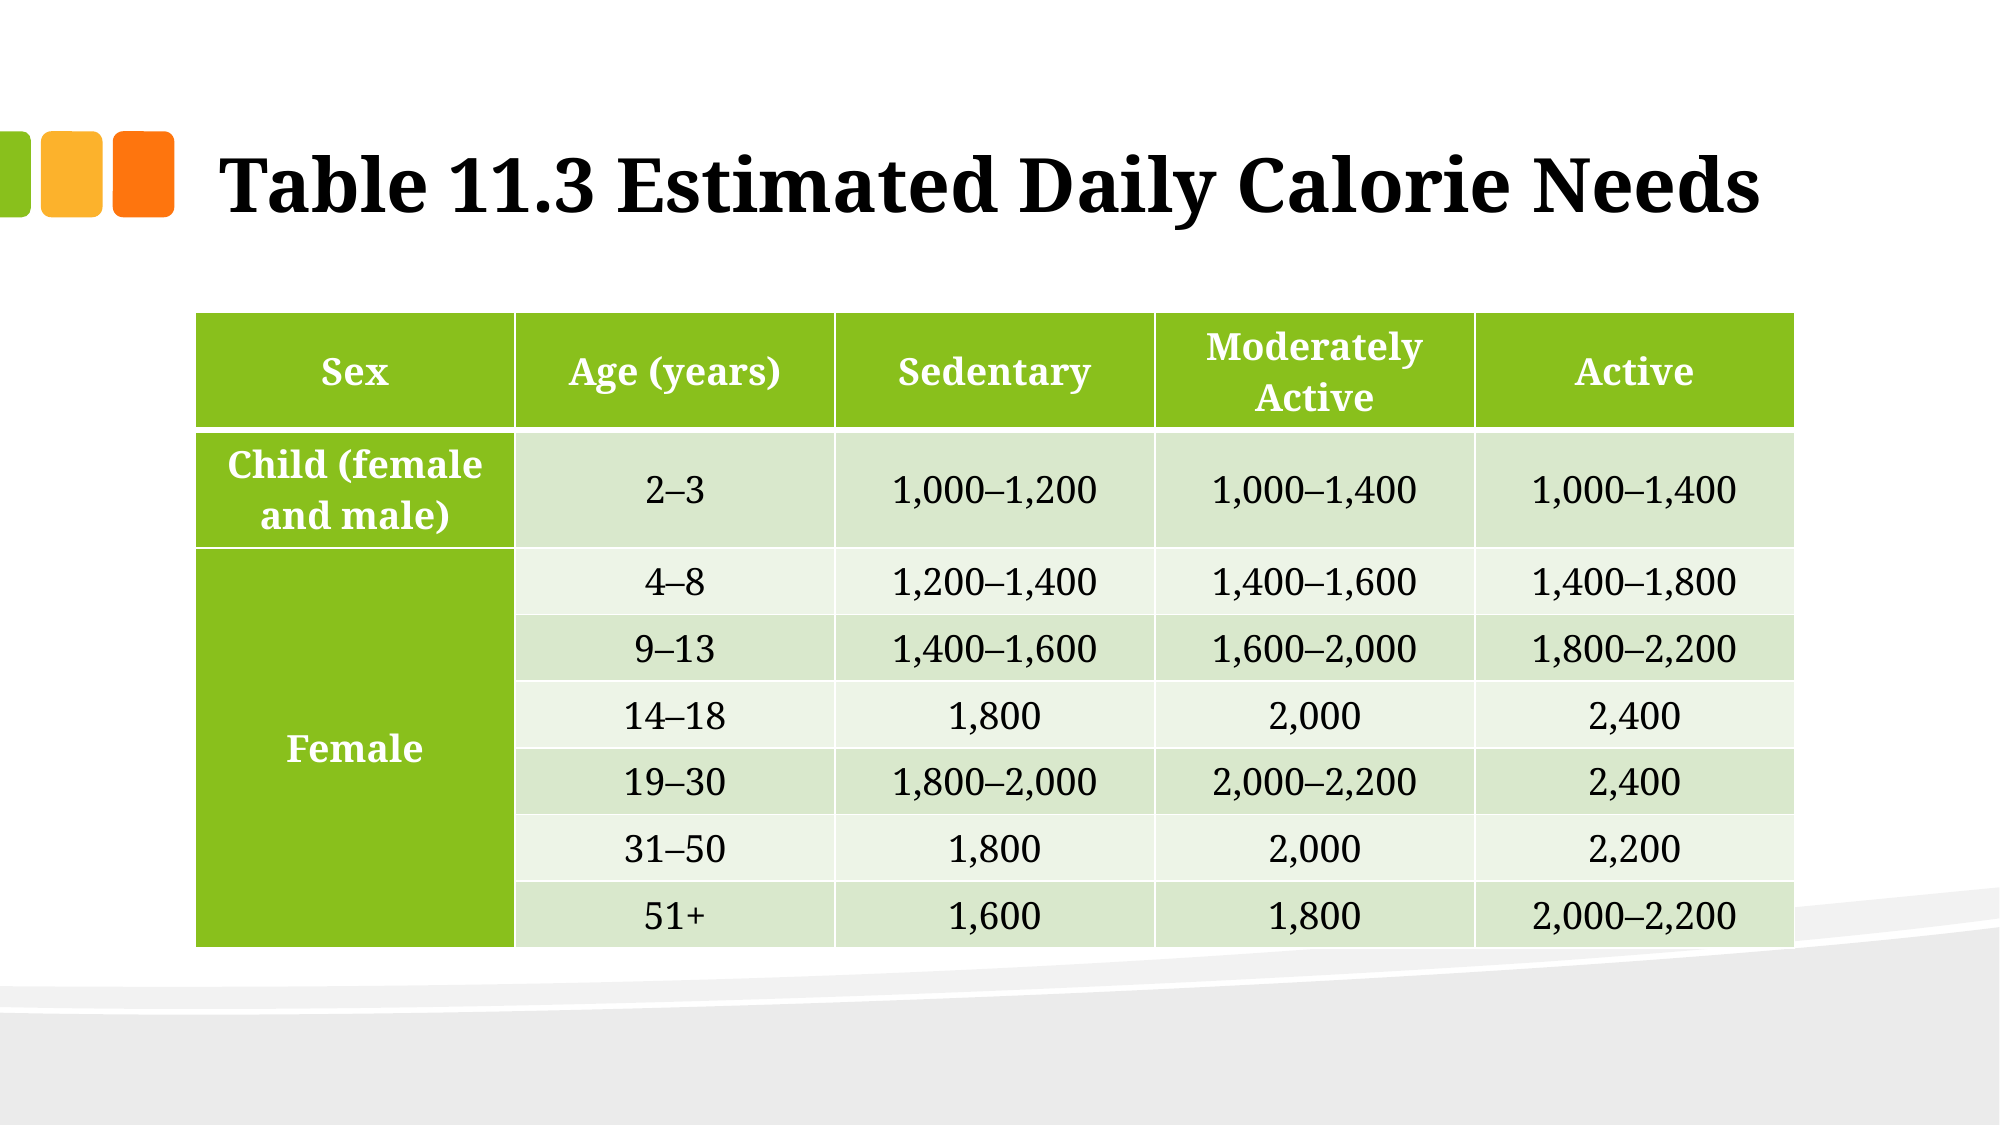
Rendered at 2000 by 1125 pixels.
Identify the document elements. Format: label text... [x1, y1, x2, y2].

table_cell 1,000–1,400 [1156, 433, 1474, 547]
table_cell Female [196, 549, 514, 947]
table_cell 1,200–1,400 [836, 549, 1154, 614]
table_cell 2–3 [516, 433, 834, 547]
table_cell 1,400–1,800 [1476, 549, 1794, 614]
table_cell 2,000–2,200 [1156, 749, 1474, 814]
table_header Age (years) [516, 313, 834, 427]
table_cell 1,800 [1156, 882, 1474, 947]
table_cell 1,400–1,600 [836, 615, 1154, 680]
title Table 11.3 Estimated Daily Calorie Needs [199, 24, 1800, 238]
table_header Sex [196, 313, 514, 427]
table_cell 1,000–1,200 [836, 433, 1154, 547]
table_cell Child (female and male) [196, 433, 514, 547]
table_header Moderately Active [1156, 313, 1474, 427]
table_cell 1,800–2,000 [836, 749, 1154, 814]
table_cell 1,800–2,200 [1476, 615, 1794, 680]
table_cell 2,000–2,200 [1476, 882, 1794, 947]
table_cell 51+ [516, 882, 834, 947]
table_cell 1,600–2,000 [1156, 615, 1474, 680]
table_cell 2,000 [1156, 815, 1474, 880]
table_cell 1,600 [836, 882, 1154, 947]
table_cell 31–50 [516, 815, 834, 880]
table_cell 2,400 [1476, 749, 1794, 814]
table_cell 19–30 [516, 749, 834, 814]
table_cell 9–13 [516, 615, 834, 680]
table_cell 2,400 [1476, 682, 1794, 747]
table_cell 1,800 [836, 815, 1154, 880]
table_cell 2,000 [1156, 682, 1474, 747]
table_cell 1,400–1,600 [1156, 549, 1474, 614]
table_cell 1,800 [836, 682, 1154, 747]
table_cell 14–18 [516, 682, 834, 747]
table_header Sedentary [836, 313, 1154, 427]
table_cell 2,200 [1476, 815, 1794, 880]
table_cell 4–8 [516, 549, 834, 614]
table_cell 1,000–1,400 [1476, 433, 1794, 547]
table_header Active [1476, 313, 1794, 427]
